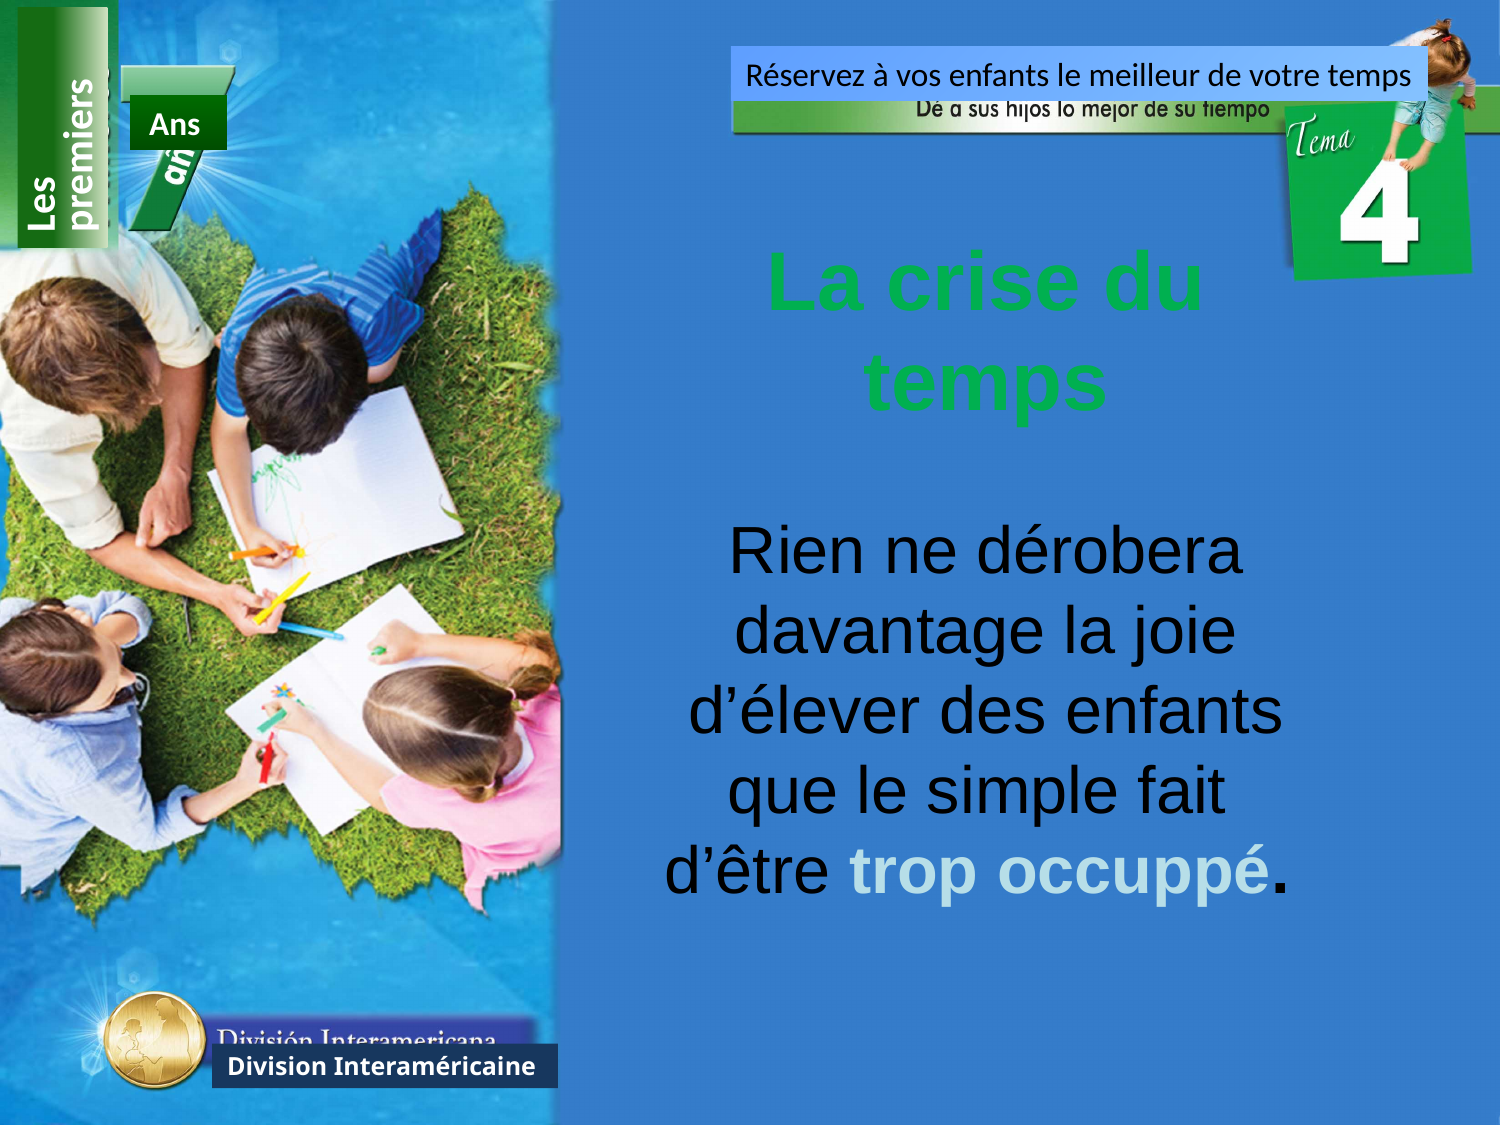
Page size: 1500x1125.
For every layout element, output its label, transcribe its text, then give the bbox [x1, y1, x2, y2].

picture [0, 0, 1500, 1125]
text_box Ans [130, 95, 227, 150]
text_box Division Interaméricaine [212, 1043, 558, 1089]
text_box Les premiers [17, 7, 108, 248]
text_box Réservez à vos enfants le meilleur de votre temps [730, 46, 1428, 101]
text_box La crise du temps Rien ne dérobera davantage la joie d’élever des enfants que le simple fait d’être trop occuppé. [620, 219, 1353, 995]
